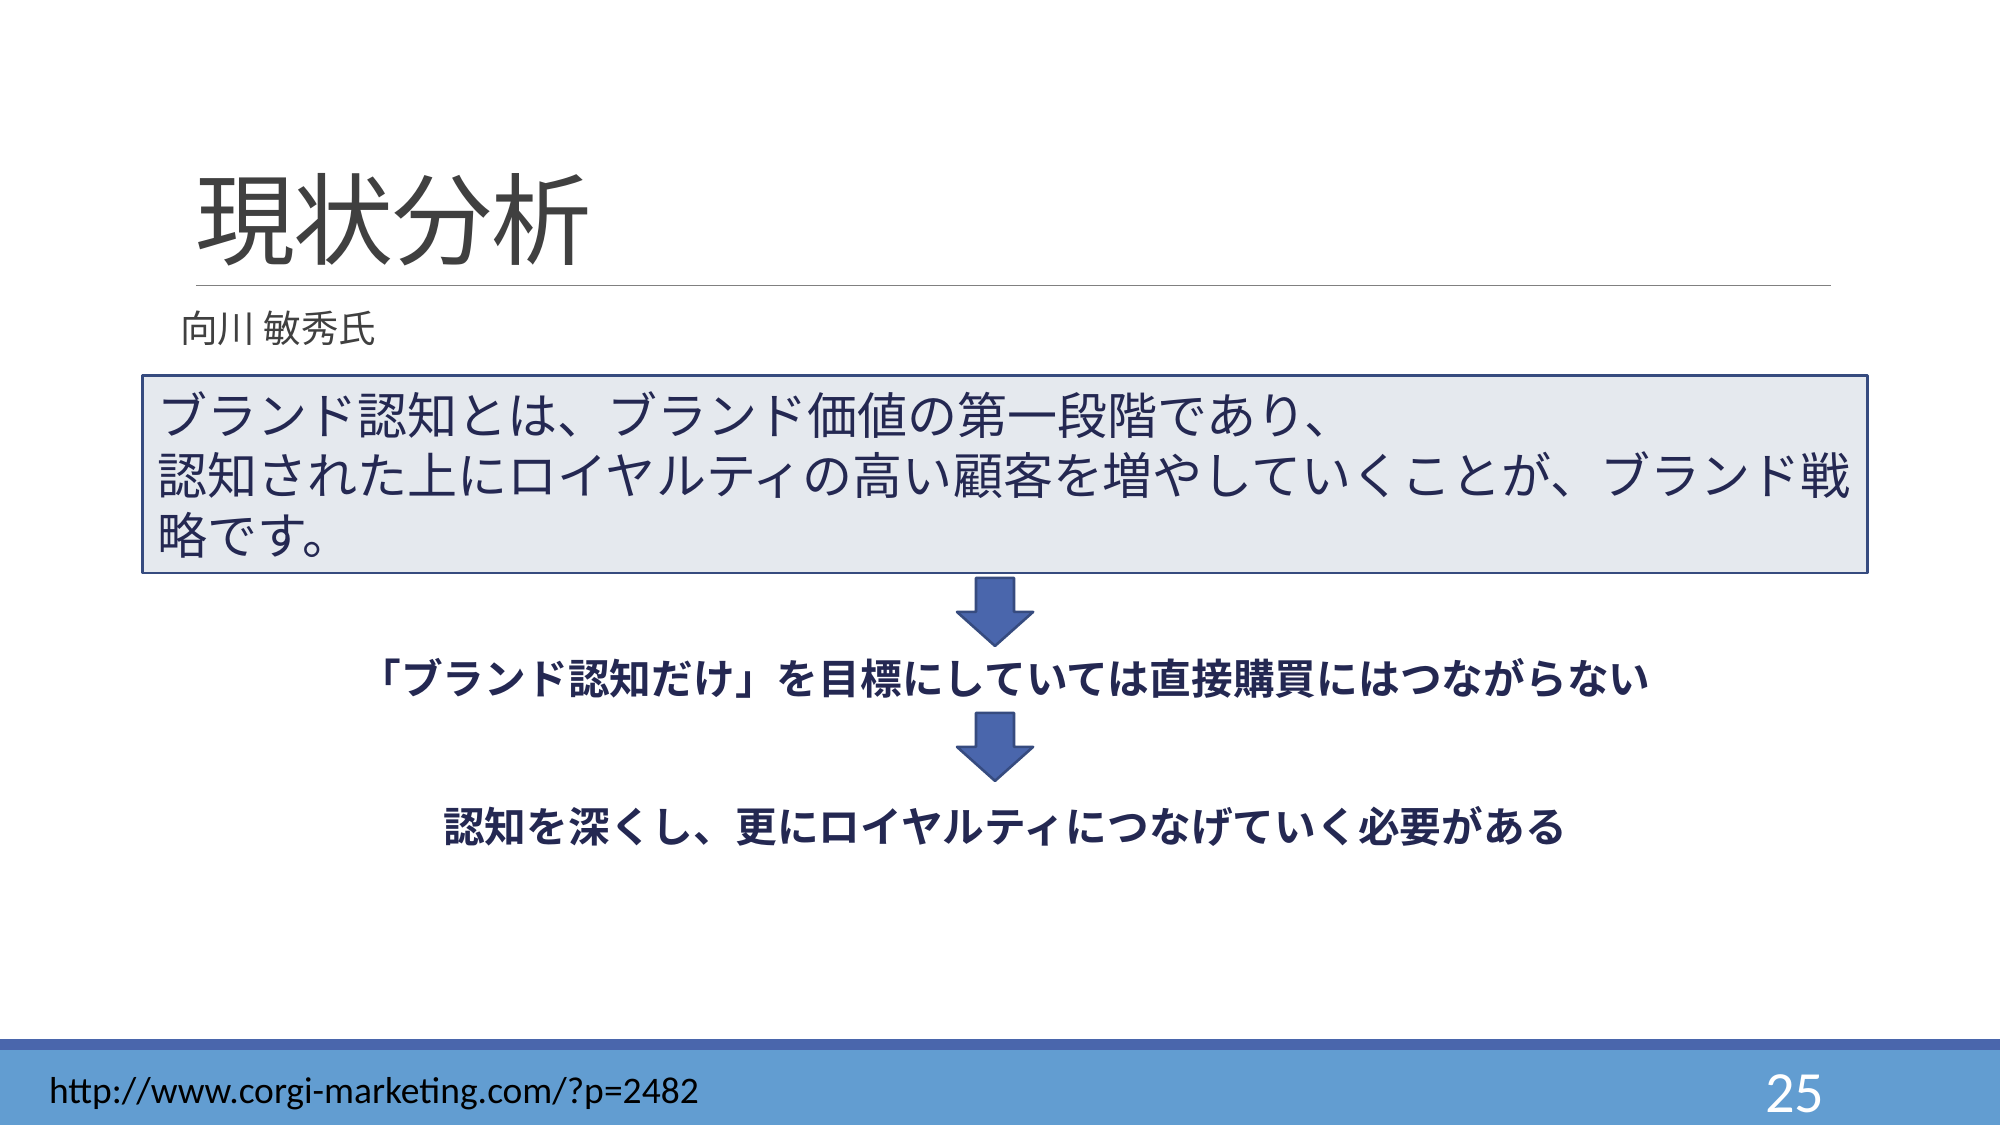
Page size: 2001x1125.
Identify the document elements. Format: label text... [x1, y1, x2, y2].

text_box ブランド認知とは、ブランド価値の第一段階であり、 認知された上にロイヤルティの高い顧客を増やしていくことが、ブランド戦略です。 [141, 374, 1869, 574]
title 現状分析 [180, 47, 1830, 285]
text_box http://www.corgi-marketing.com/?p=2482 [34, 1058, 755, 1119]
slide_number 25 [1624, 1059, 1840, 1120]
list 向川 敏秀氏 「ブランド認知だけ」を目標にしていては直接購買にはつながらない 認知を深くし、更にロイヤルティにつなげていく必要がある [180, 302, 1830, 374]
text_box [955, 711, 1035, 782]
text_box [955, 576, 1035, 647]
list 向川 敏秀氏 「ブランド認知だけ」を目標にしていては直接購買にはつながらない 認知を深くし、更にロイヤルティにつなげていく必要がある [180, 574, 1830, 963]
